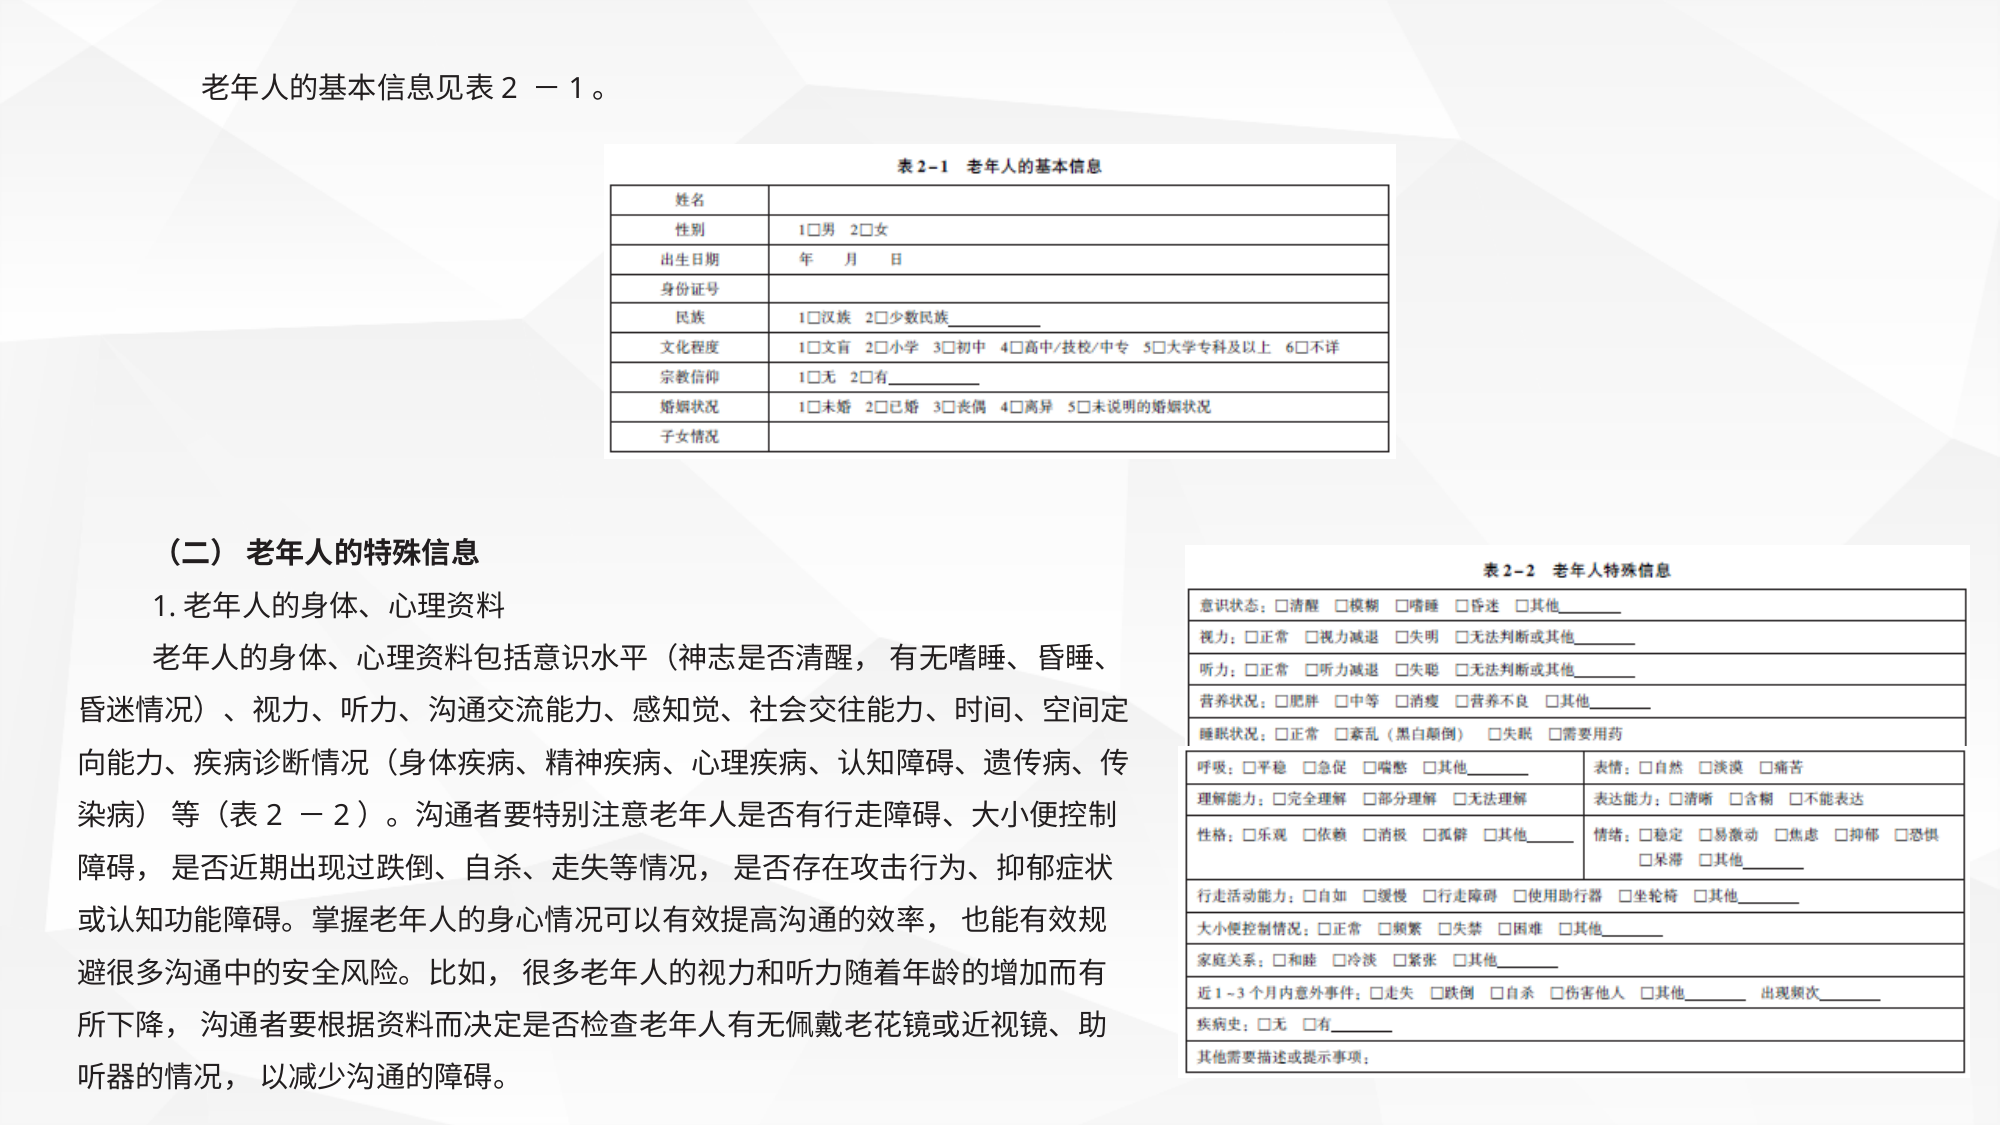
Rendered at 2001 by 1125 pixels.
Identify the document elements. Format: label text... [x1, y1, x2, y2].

text_box （二） 老年人的特殊信息 1.老年人的身体、心理资料 老年人的身体、心理资料包括意识水平（神志是否清醒， 有无嗜睡、昏睡、昏迷情况）、视力、听力、沟通交流能力、感知觉、社会交往能力、时间、空间定向能力、疾病诊断情况（身体疾病、精神疾病、心理疾病、认知障碍、遗传病、传染病） 等（表2 －2）。沟通者要特别注意老年人是否有行走障碍、大小便控制障碍， 是否近期出现过跌倒、自杀、走失等情况， 是否存在攻击行为、抑郁症状或认知功能障碍。掌握老年人的身心情况可以有效提高沟通的效率， 也能有效规避很多沟通中的安全风险。比如， 很多老年人的视力和听力随着年龄的增加而有所下降， 沟通者要根据资料而决定是否检查老年人有无佩戴老花镜或近视镜、助听器的情况， 以减少沟通的障碍。 [62, 509, 1147, 1102]
picture [0, 0, 2000, 1125]
text_box 老年人的基本信息见表2 －1。 [111, 44, 1926, 112]
